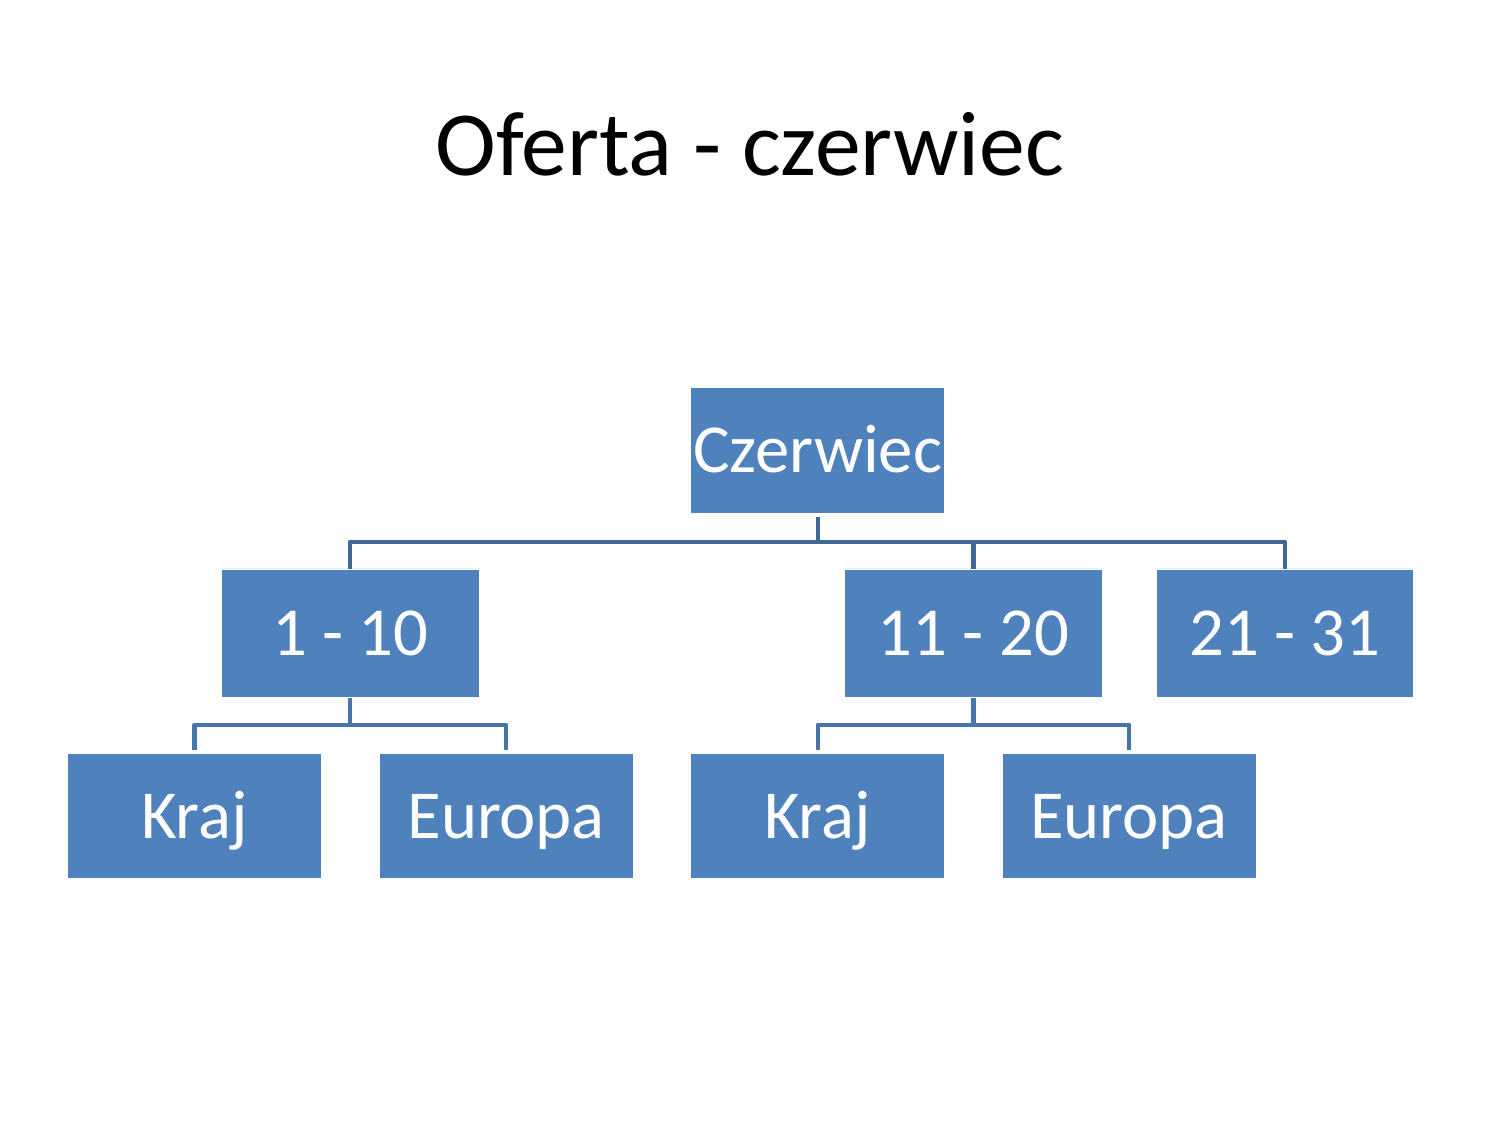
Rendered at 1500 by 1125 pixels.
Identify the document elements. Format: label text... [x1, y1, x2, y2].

title Oferta - czerwiec [75, 45, 1425, 233]
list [64, 195, 1416, 1071]
